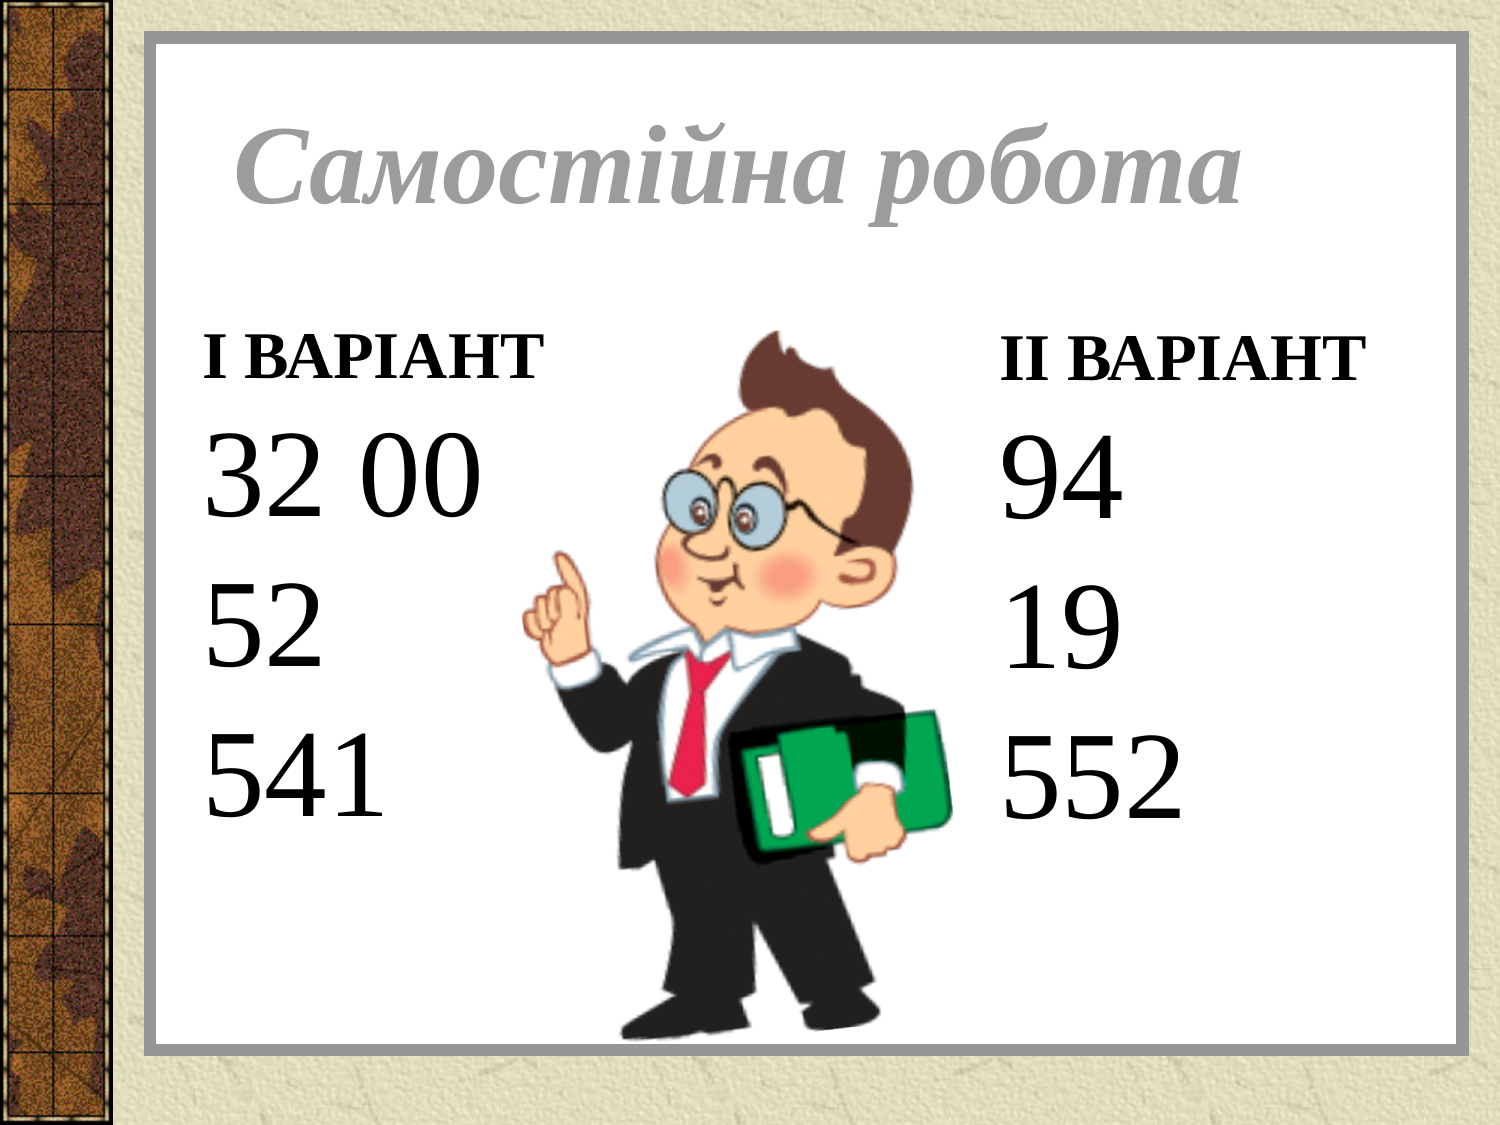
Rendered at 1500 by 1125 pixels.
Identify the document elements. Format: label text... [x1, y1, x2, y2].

text_box ІІ варіант 94 19 552 [984, 306, 1500, 851]
picture [0, 0, 1500, 1125]
text_box І варіант 32 00 52 541 [187, 304, 704, 850]
title Самостійна робота [218, 64, 1494, 253]
picture [530, 318, 975, 1058]
